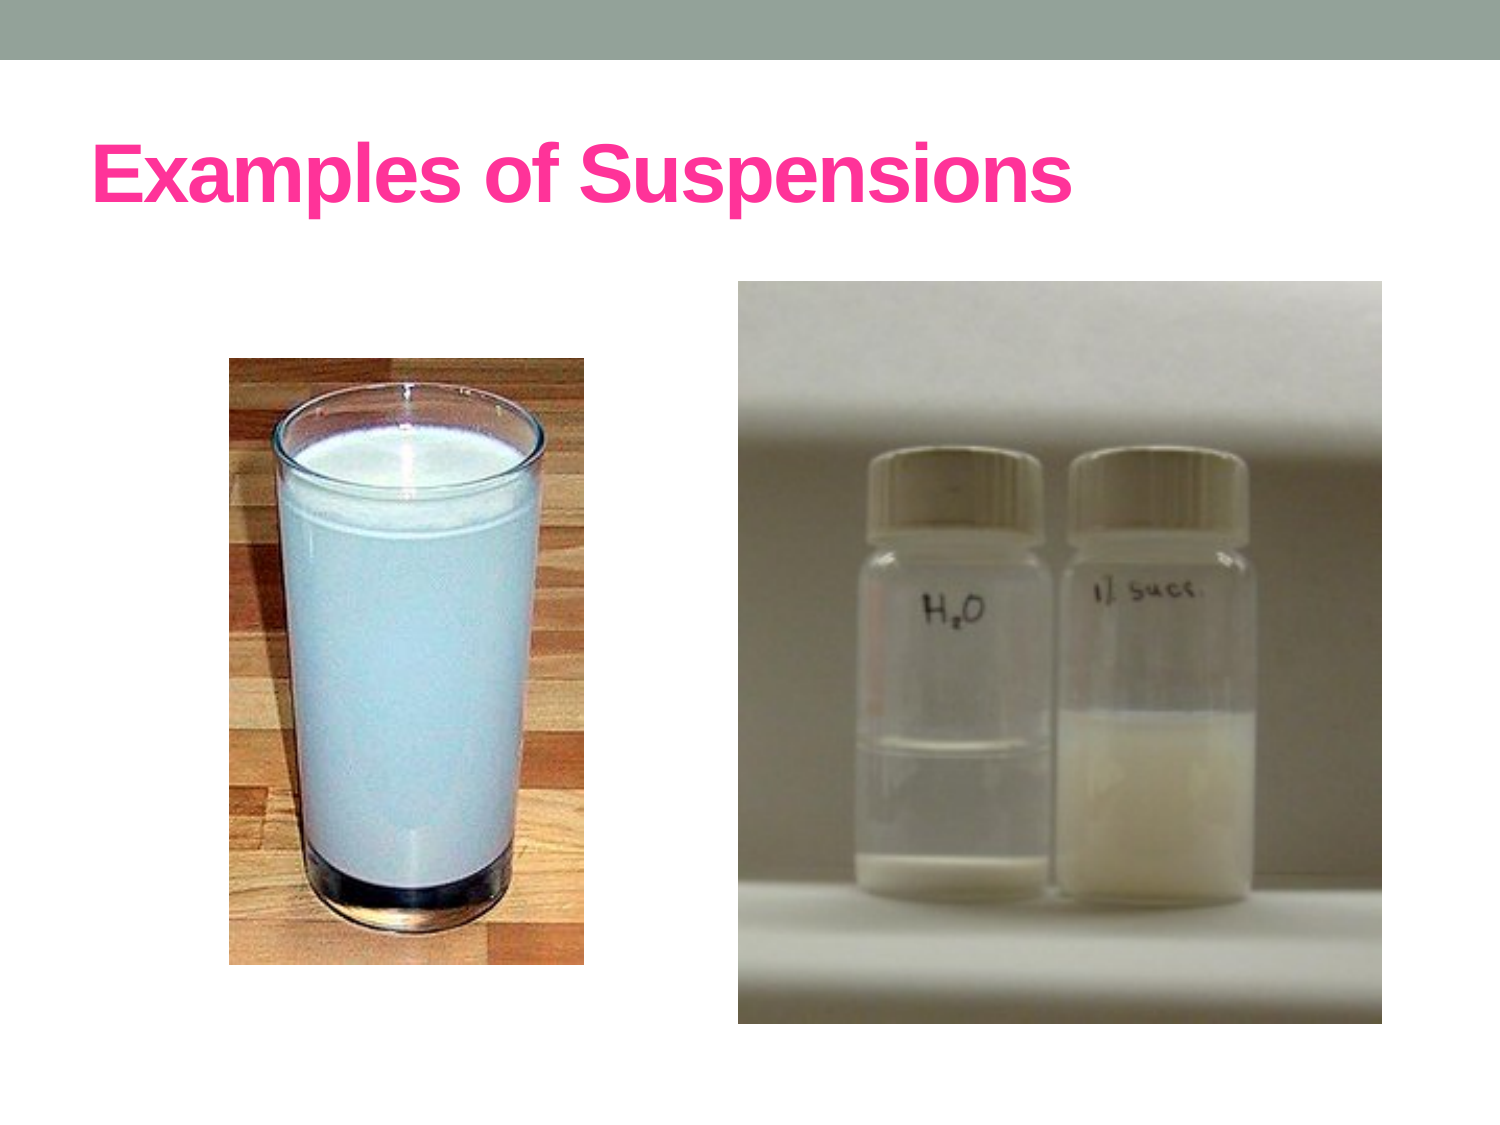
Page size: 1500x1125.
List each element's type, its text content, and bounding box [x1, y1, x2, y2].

title Examples of Suspensions [75, 87, 1425, 250]
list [228, 358, 584, 965]
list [737, 280, 1382, 1024]
